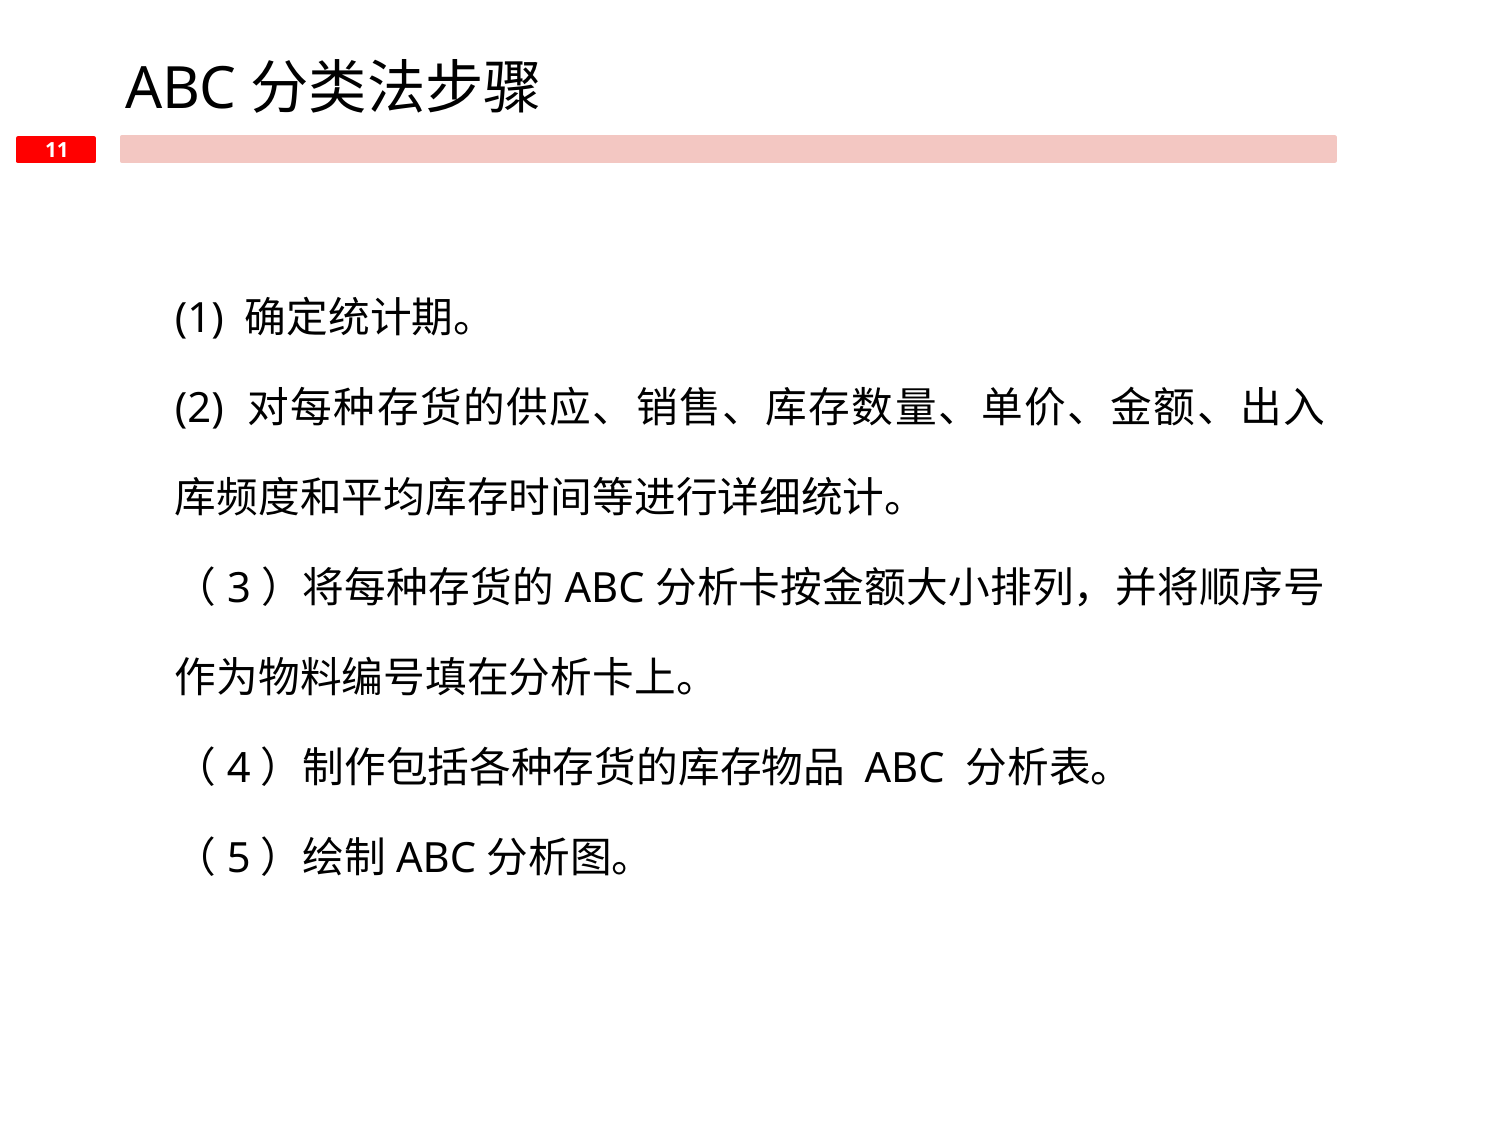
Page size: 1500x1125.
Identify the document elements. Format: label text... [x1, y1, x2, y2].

text_box (1) 确定统计期。 (2) 对每种存货的供应、销售、库存数量、单价、金额、出入库频度和平均库存时间等进行详细统计。 （3）将每种存货的ABC分析卡按金额大小排列，并将顺序号作为物料编号填在分析卡上。 （4）制作包括各种存货的库存物品 ABC 分析表。 （5）绘制ABC分析图。 [160, 243, 1340, 889]
text_box ABC分类法步骤 [110, 42, 557, 128]
text_box [17, 129, 97, 189]
